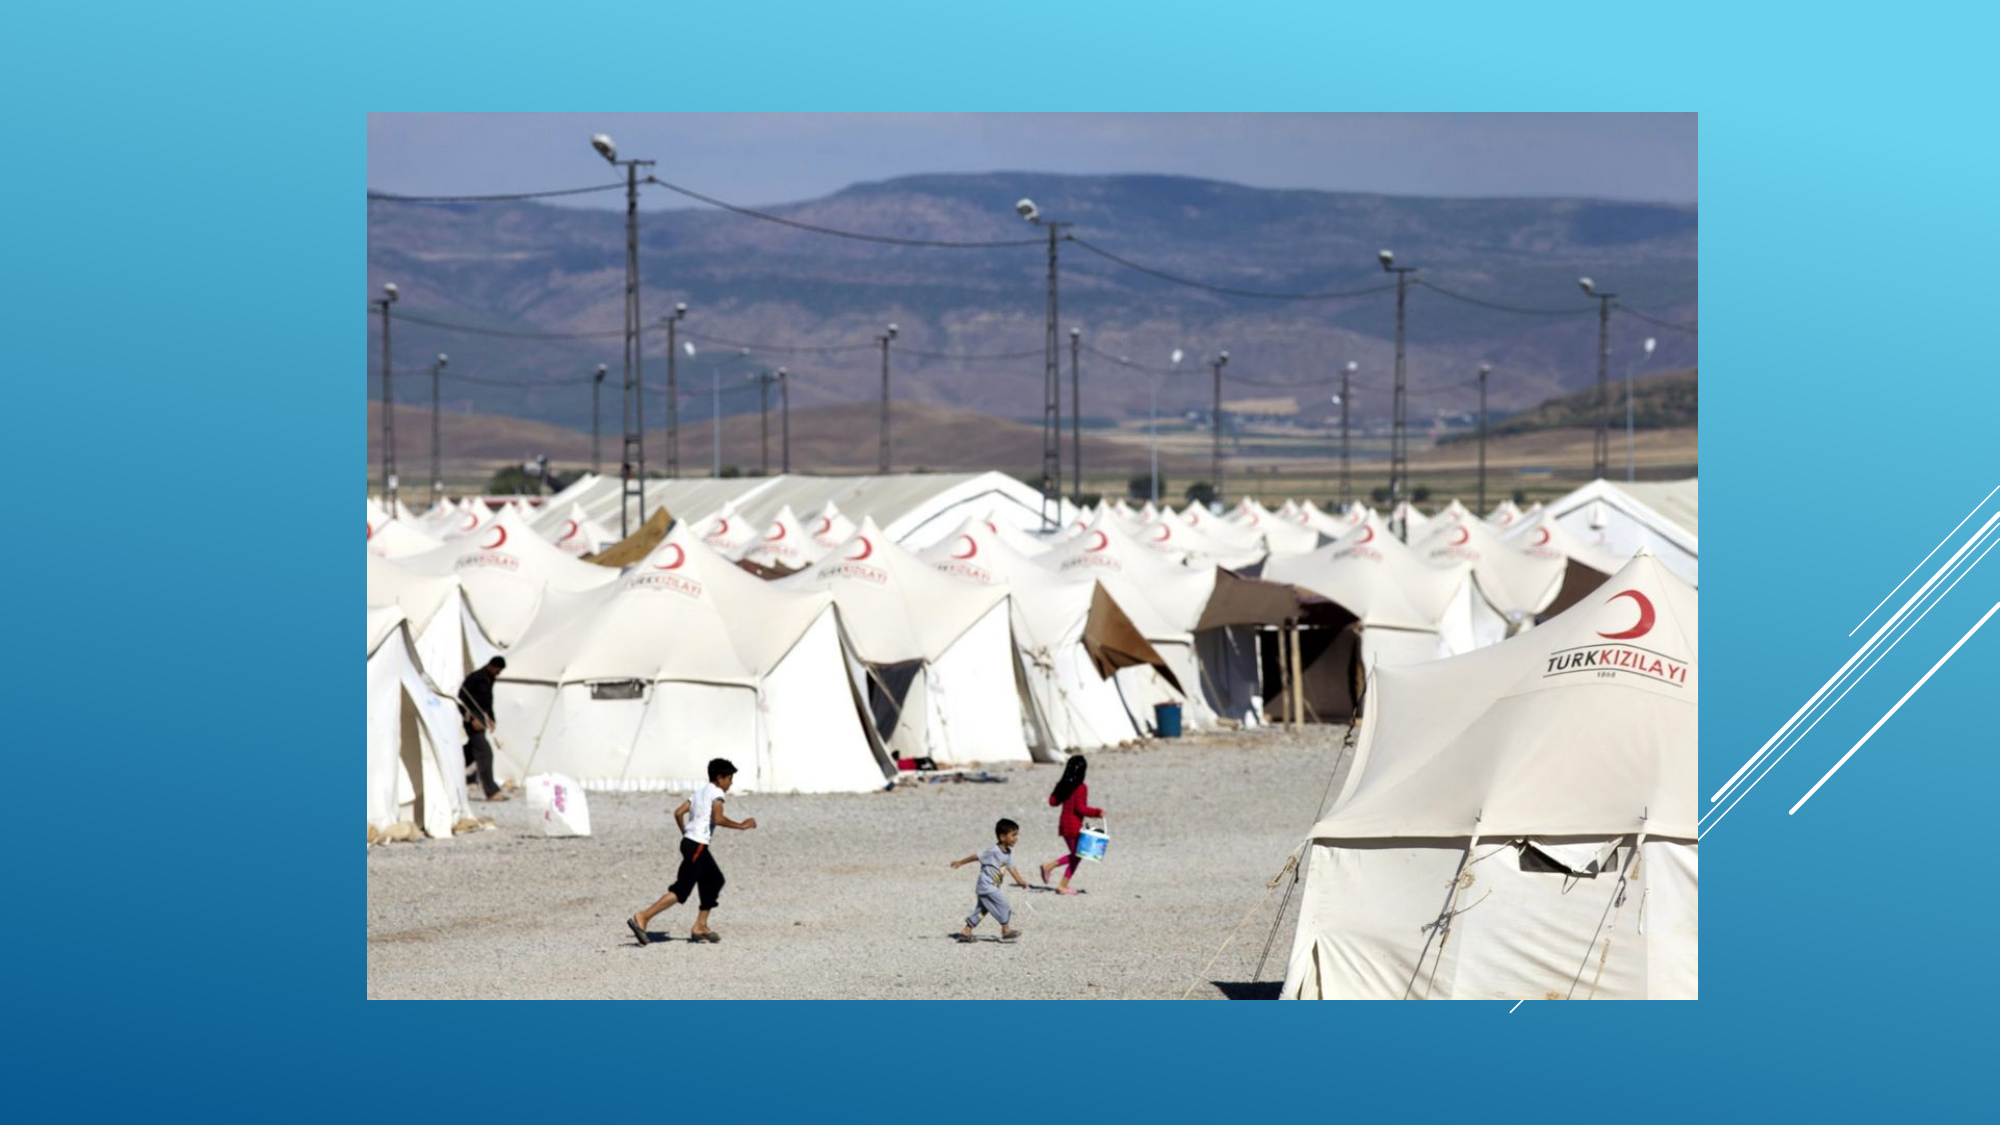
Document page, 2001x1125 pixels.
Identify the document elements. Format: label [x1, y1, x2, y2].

list [367, 112, 1699, 1000]
